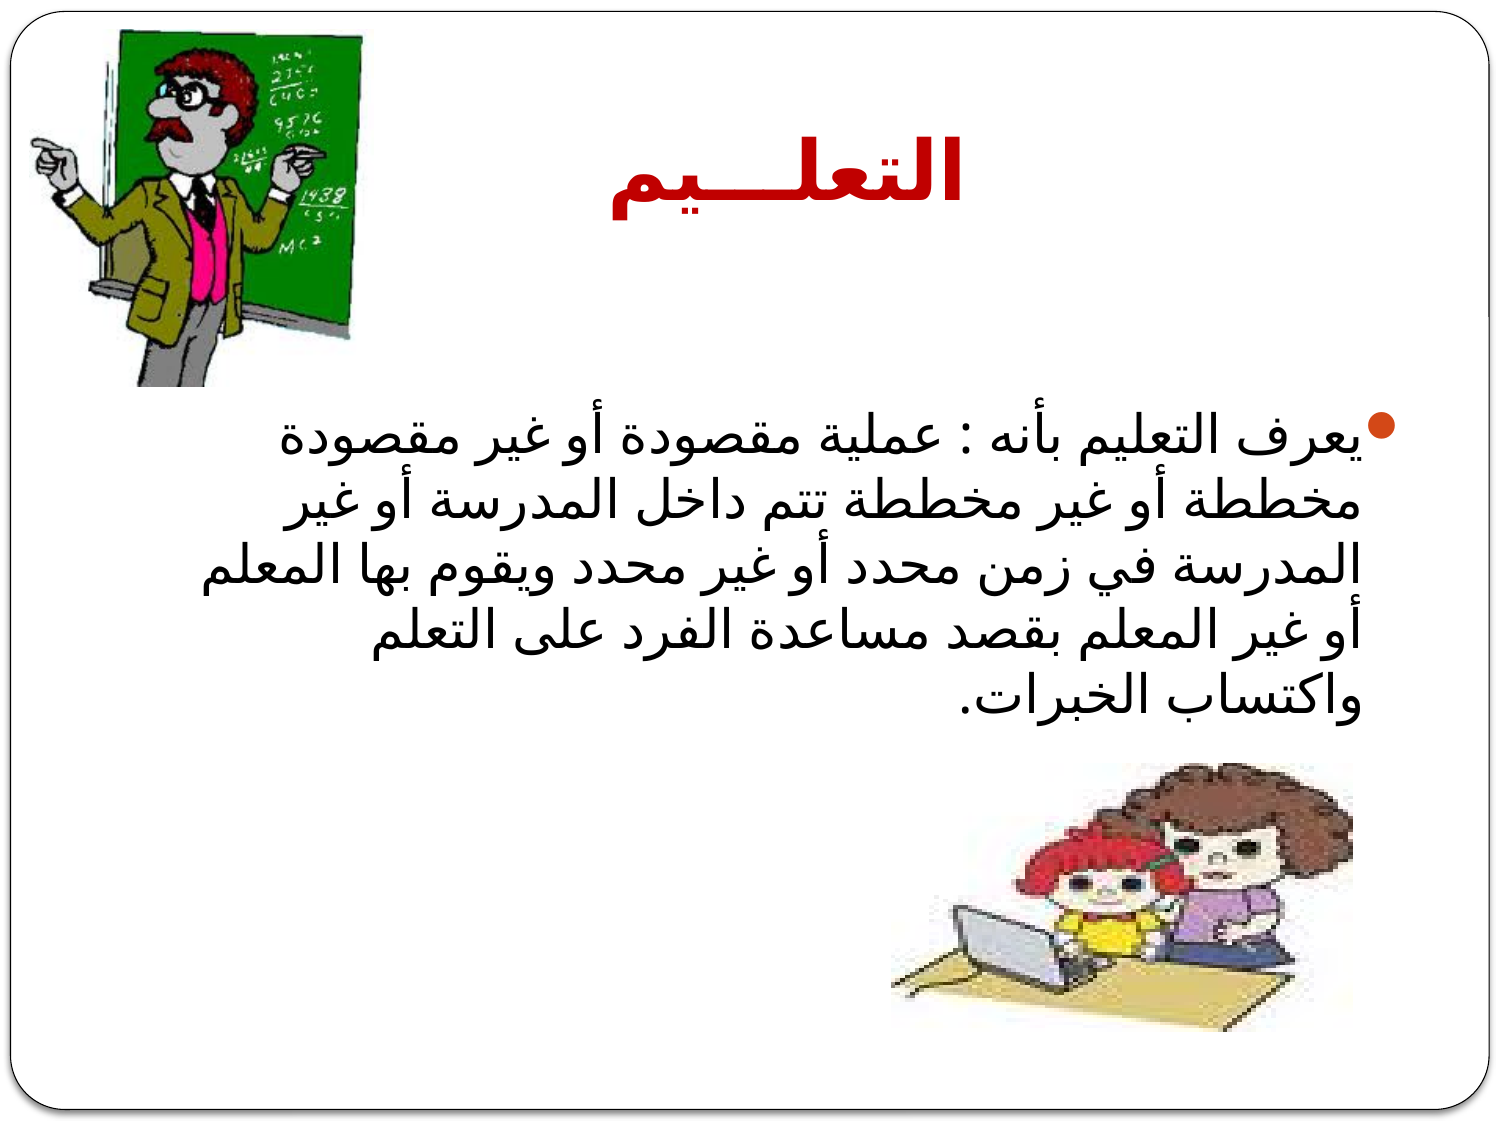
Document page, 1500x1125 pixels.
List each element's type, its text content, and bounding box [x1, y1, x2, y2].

picture [29, 28, 374, 388]
list يعرف التعليم بأنه : عملية مقصودة أو غير مقصودة مخططة أو غير مخططة تتم داخل المدرسة أو غير المدرسة في زمن محدد أو غير محدد ويقوم بها المعلم أو غير المعلم بقصد مساعدة الفرد على التعلم واكتساب الخبرات. [150, 237, 1425, 988]
title التعلـــيم [379, 45, 1425, 233]
picture [891, 763, 1353, 1032]
